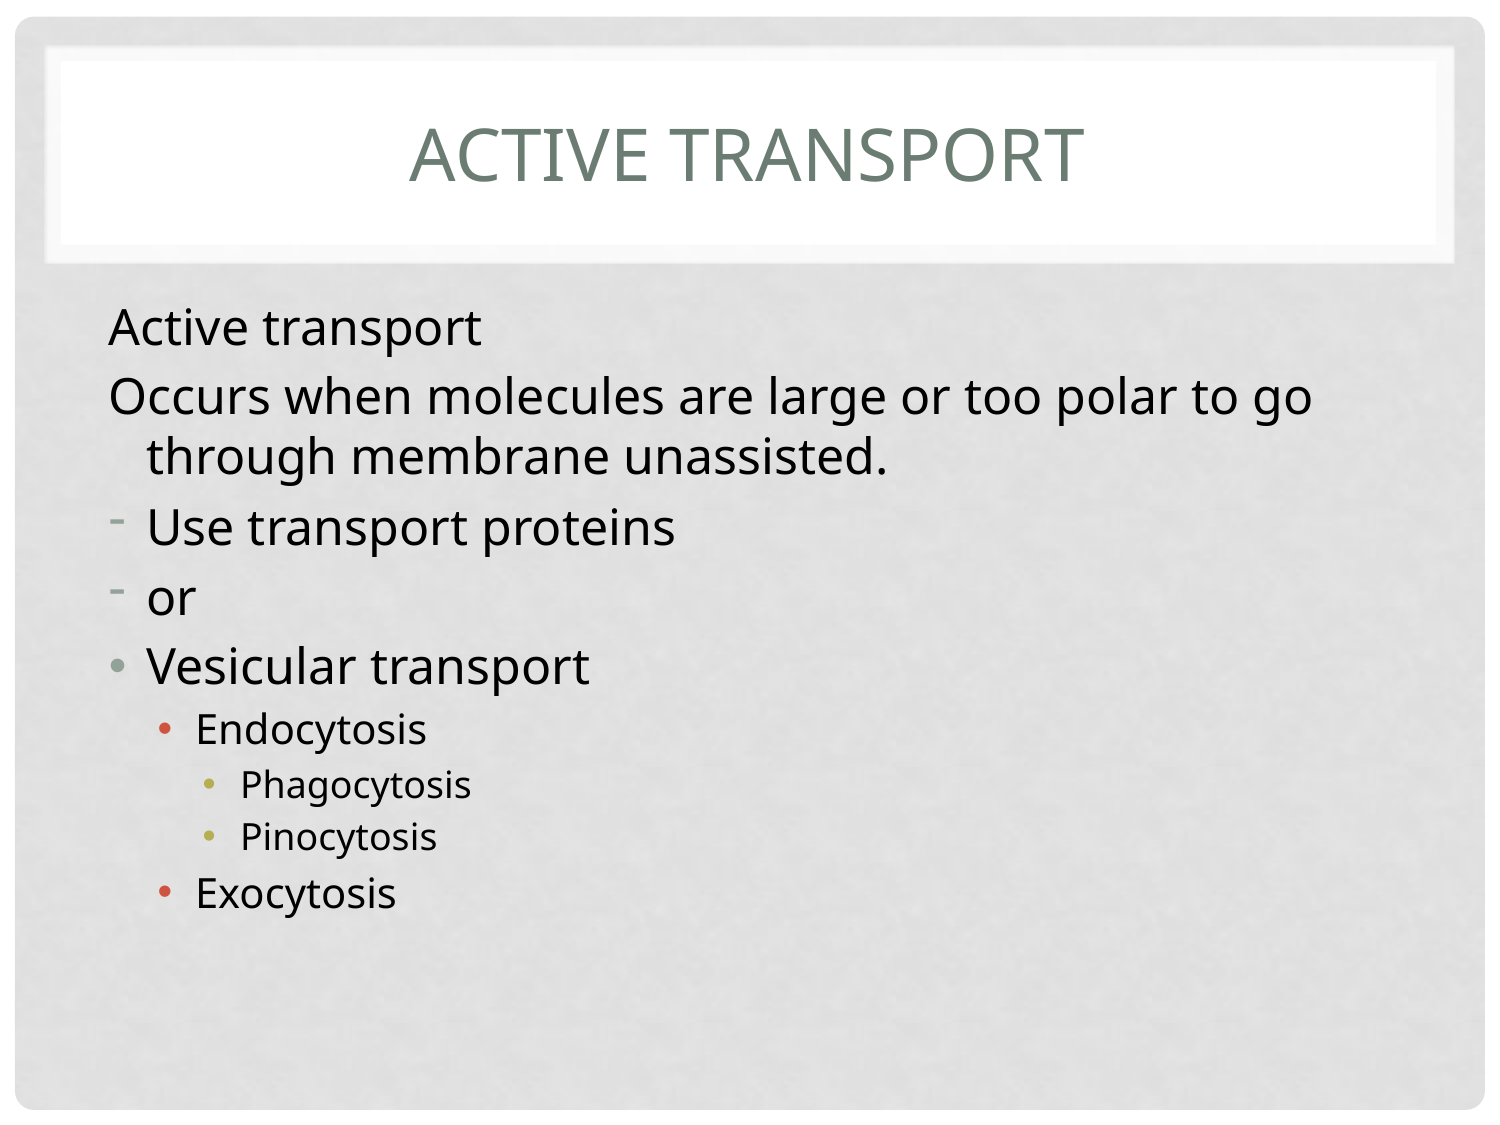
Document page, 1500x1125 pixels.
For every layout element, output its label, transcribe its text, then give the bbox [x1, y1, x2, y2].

list Active transport Occurs when molecules are large or too polar to go through membrane unassisted. Use transport proteins or Vesicular transport Endocytosis Phagocytosis Pinocytosis Exocytosis [75, 287, 1425, 1005]
title Active transport [69, 66, 1425, 238]
